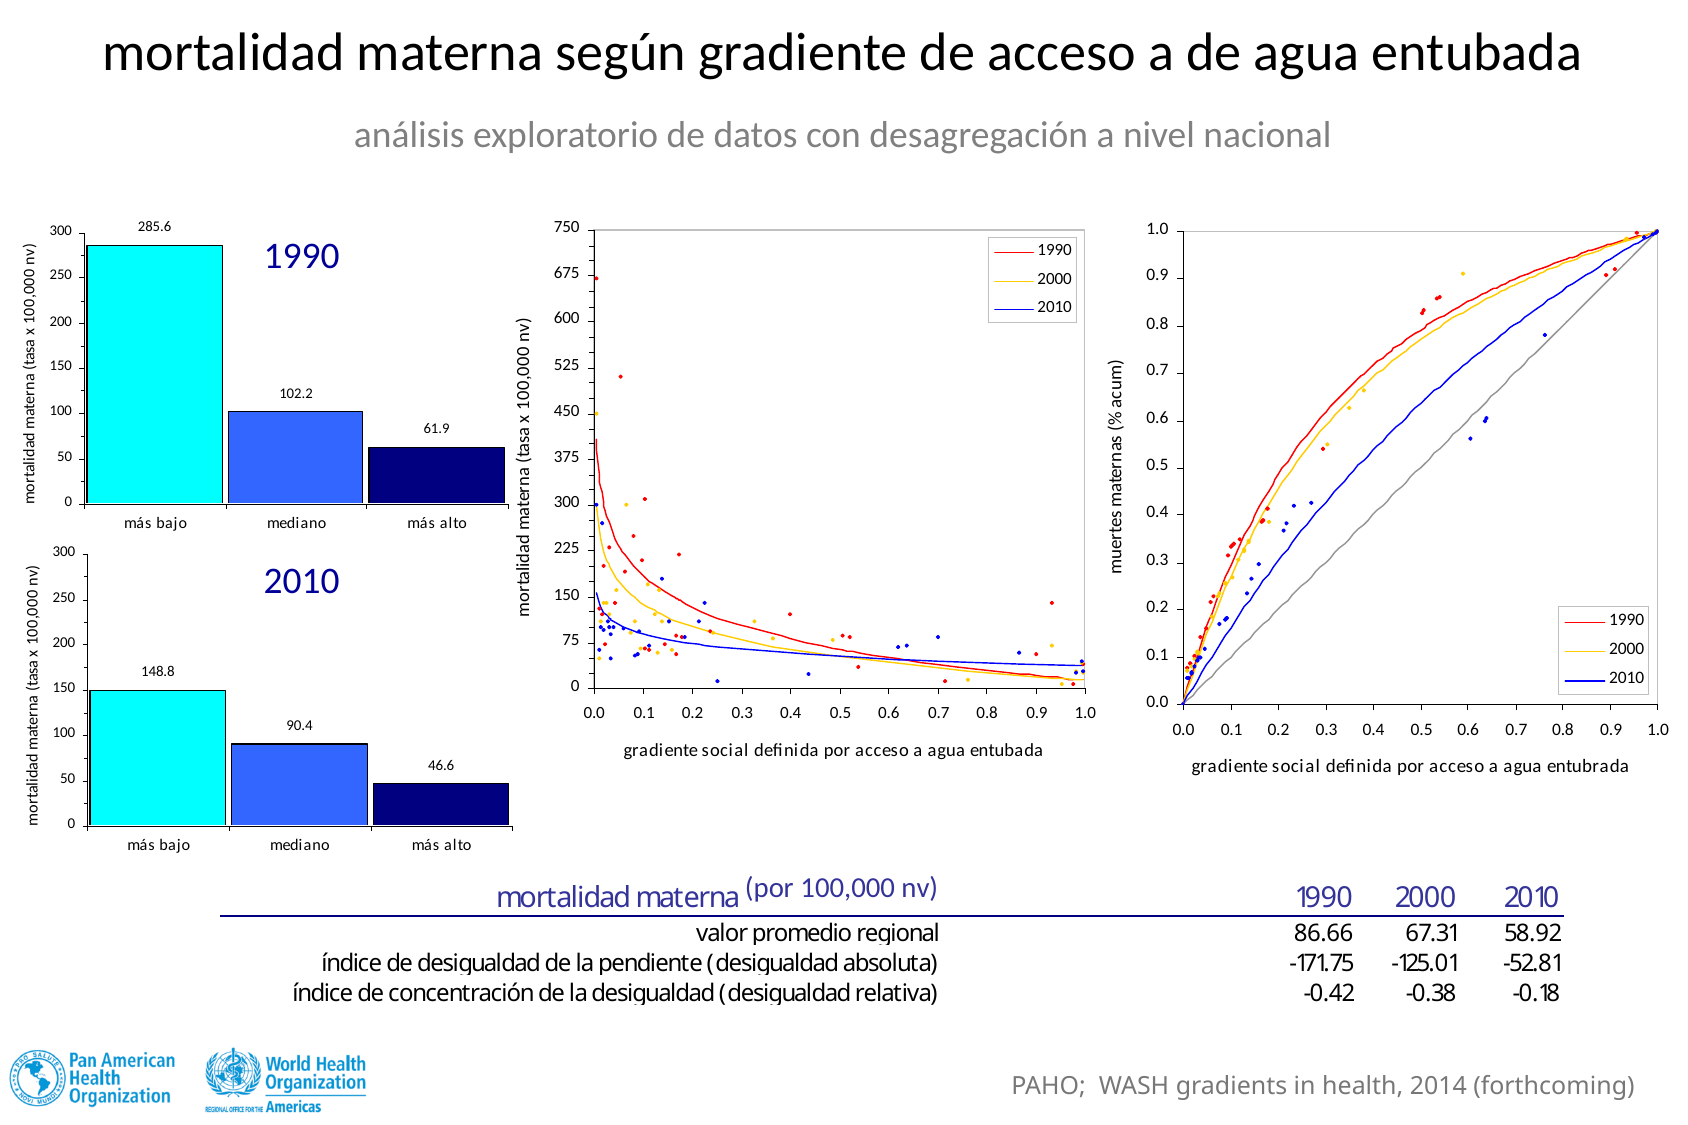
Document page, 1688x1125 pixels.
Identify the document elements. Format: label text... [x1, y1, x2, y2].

picture [0, 200, 1688, 1008]
picture [1, 1037, 375, 1125]
text_box análisis exploratorio de datos con desagregación a nivel nacional [0, 99, 1687, 163]
text_box mortalidad materna según gradiente de acceso a de agua entubada [0, 0, 1688, 98]
text_box PAHO; WASH gradients in health, 2014 (forthcoming) [380, 1062, 1651, 1108]
